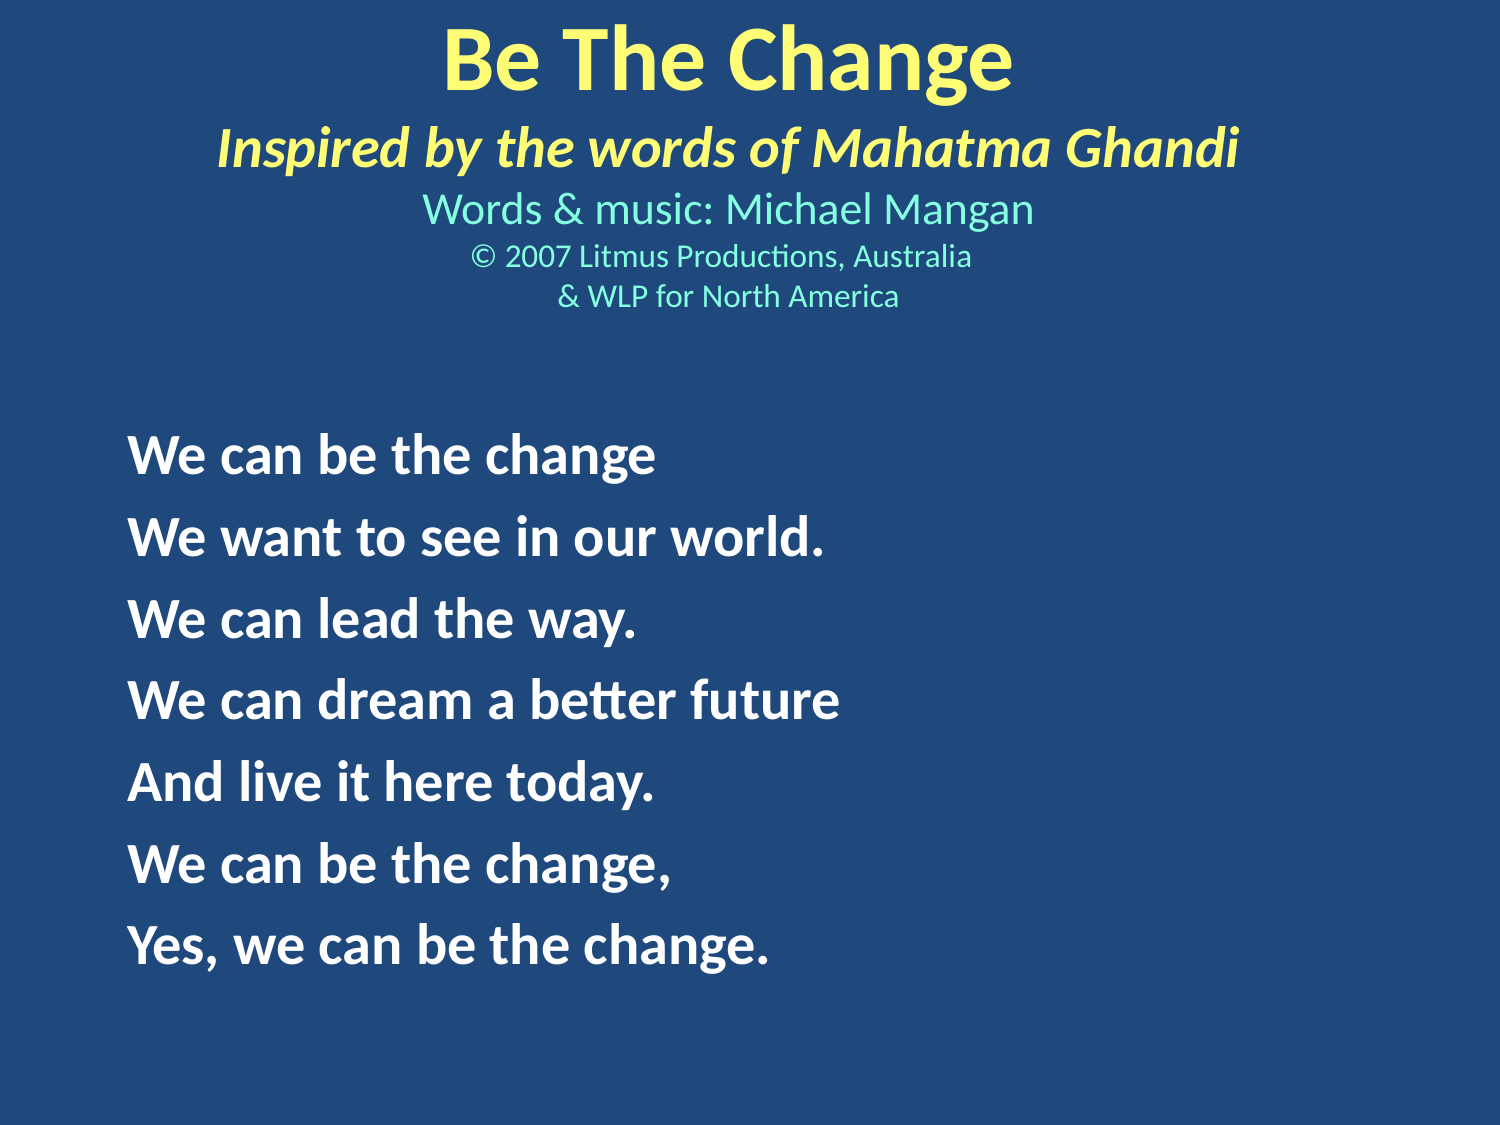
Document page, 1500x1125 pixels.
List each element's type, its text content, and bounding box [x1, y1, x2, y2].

list We can be the change We want to see in our world. We can lead the way. We can dream a better future And live it here today. We can be the change, Yes, we can be the change. [112, 408, 1471, 1012]
text_box Be The Change Inspired by the words of Mahatma Ghandi Words & music: Michael Mangan © 2007 Litmus Productions, Australia & WLP for North America [41, 0, 1417, 315]
